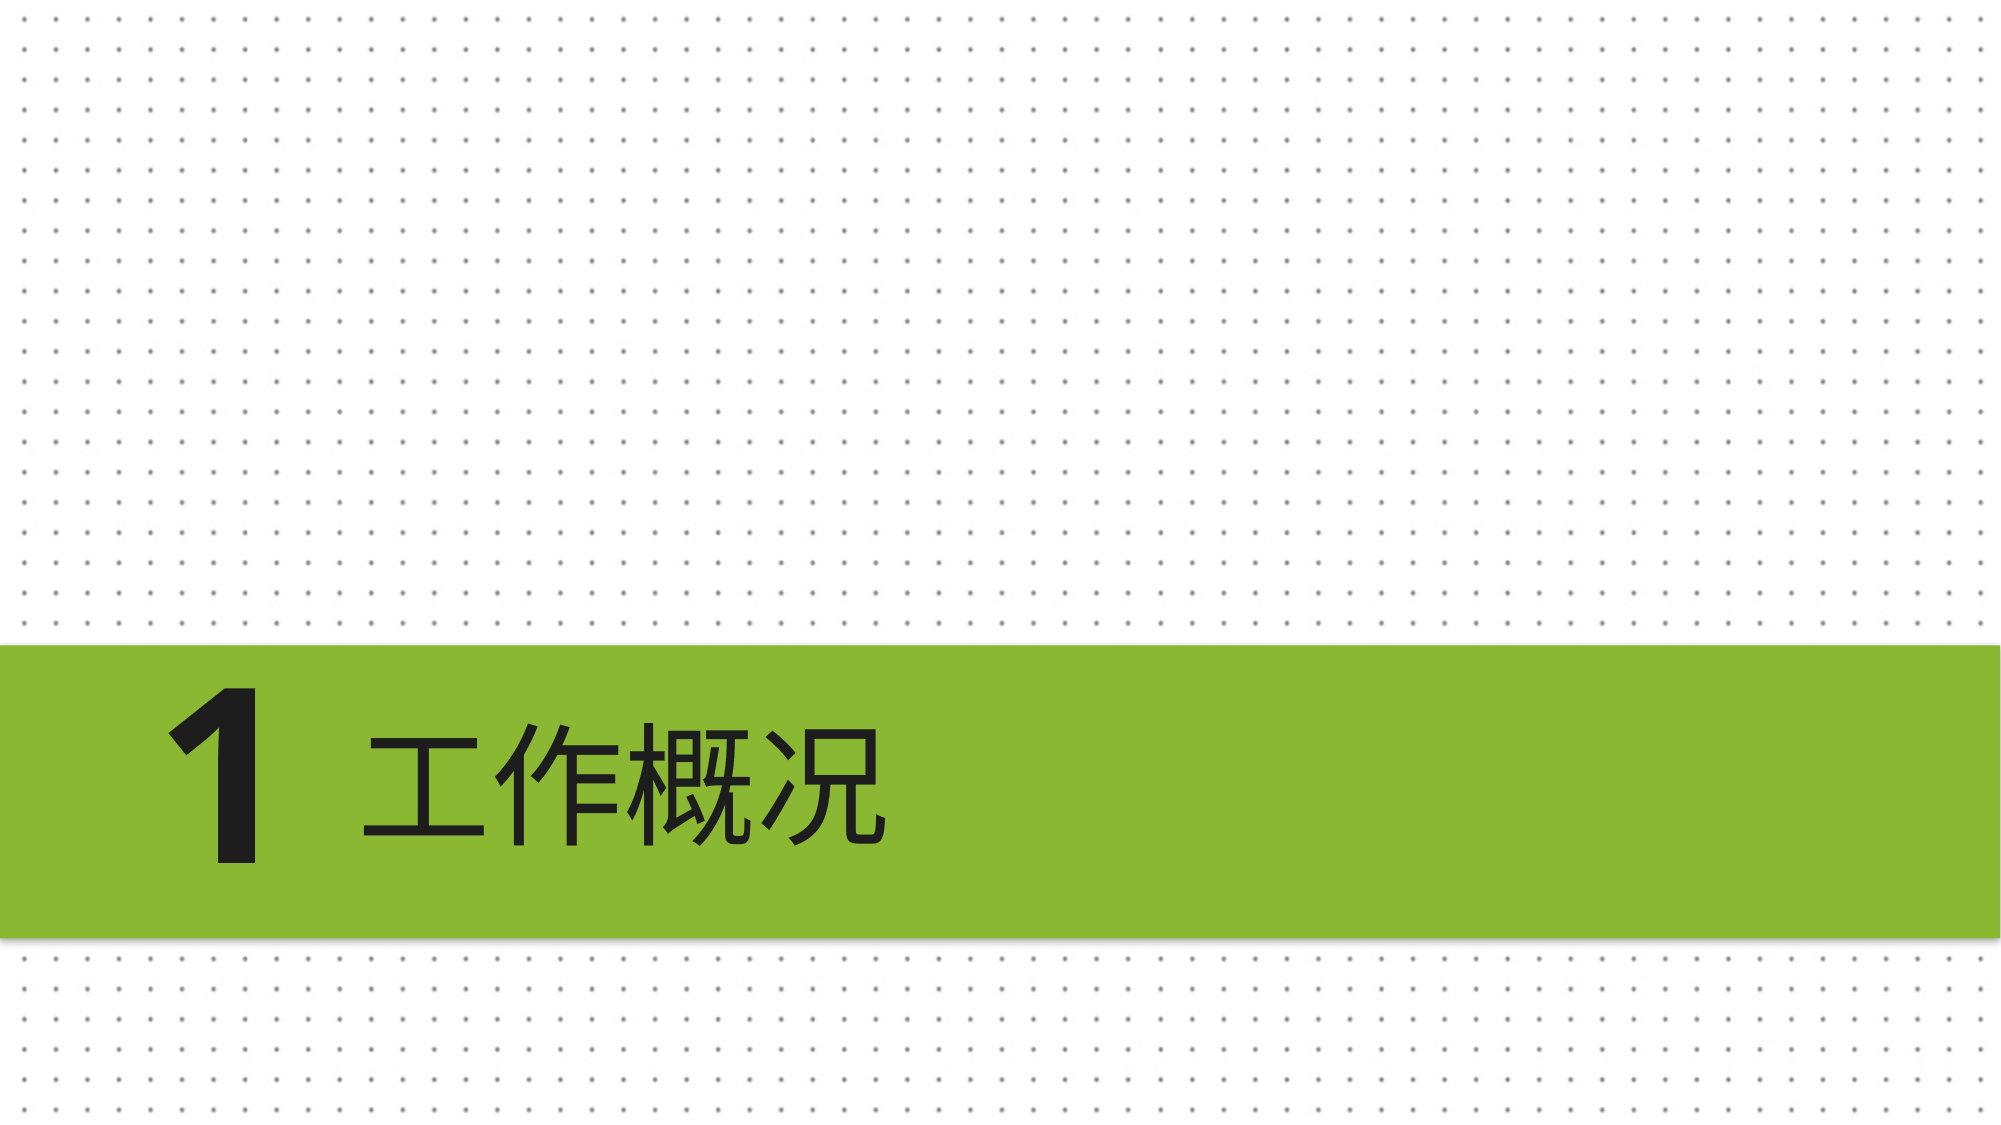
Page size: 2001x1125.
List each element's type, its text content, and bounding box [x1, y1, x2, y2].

text_box [0, 645, 2001, 939]
picture [0, 939, 2001, 1125]
text_box 工作概况 [342, 694, 906, 870]
text_box 1 [139, 645, 309, 925]
picture [0, 0, 2001, 645]
